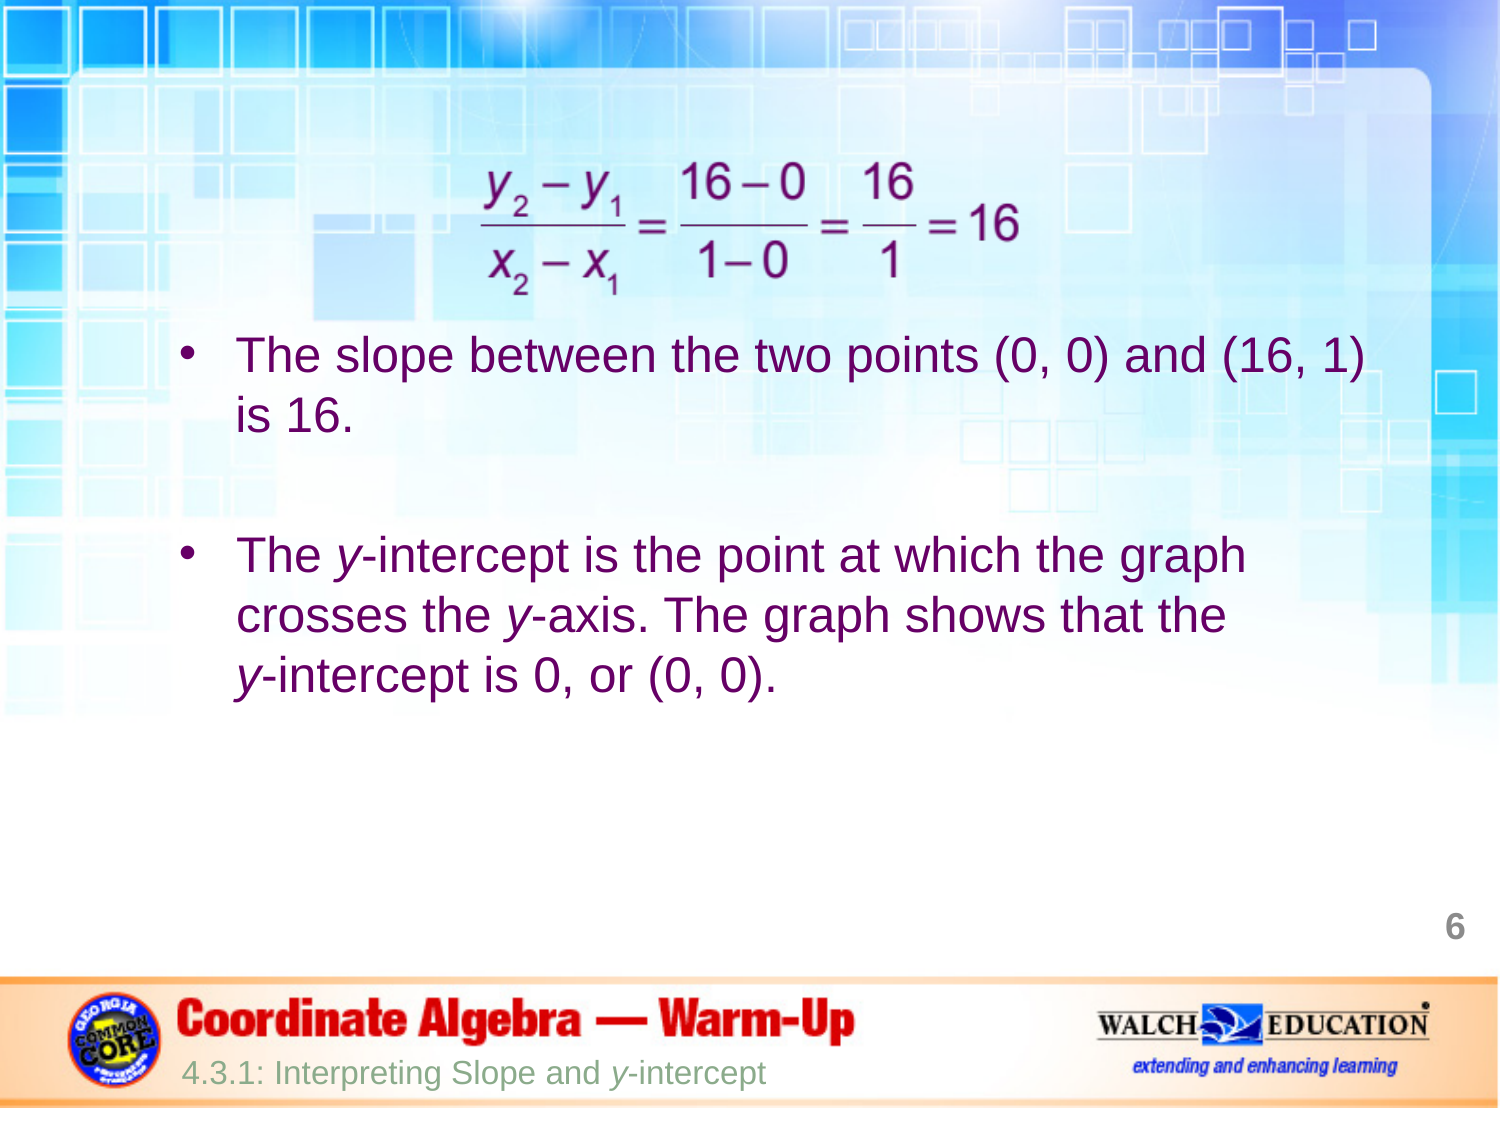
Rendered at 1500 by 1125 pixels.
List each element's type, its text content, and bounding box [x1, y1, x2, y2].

subtitle The slope between the two points (0, 0) and (16, 1) is 16. The y-intercept is the point at which the graph crosses the y-axis. The graph shows that the y-intercept is 0, or (0, 0). [89, 105, 1419, 925]
slide_number 6 [1361, 901, 1481, 949]
picture [0, 0, 1500, 1108]
text_box [1441, 924, 1472, 1001]
footer 4.3.1: Interpreting Slope and y-intercept [166, 1048, 1065, 1094]
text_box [477, 148, 1023, 298]
